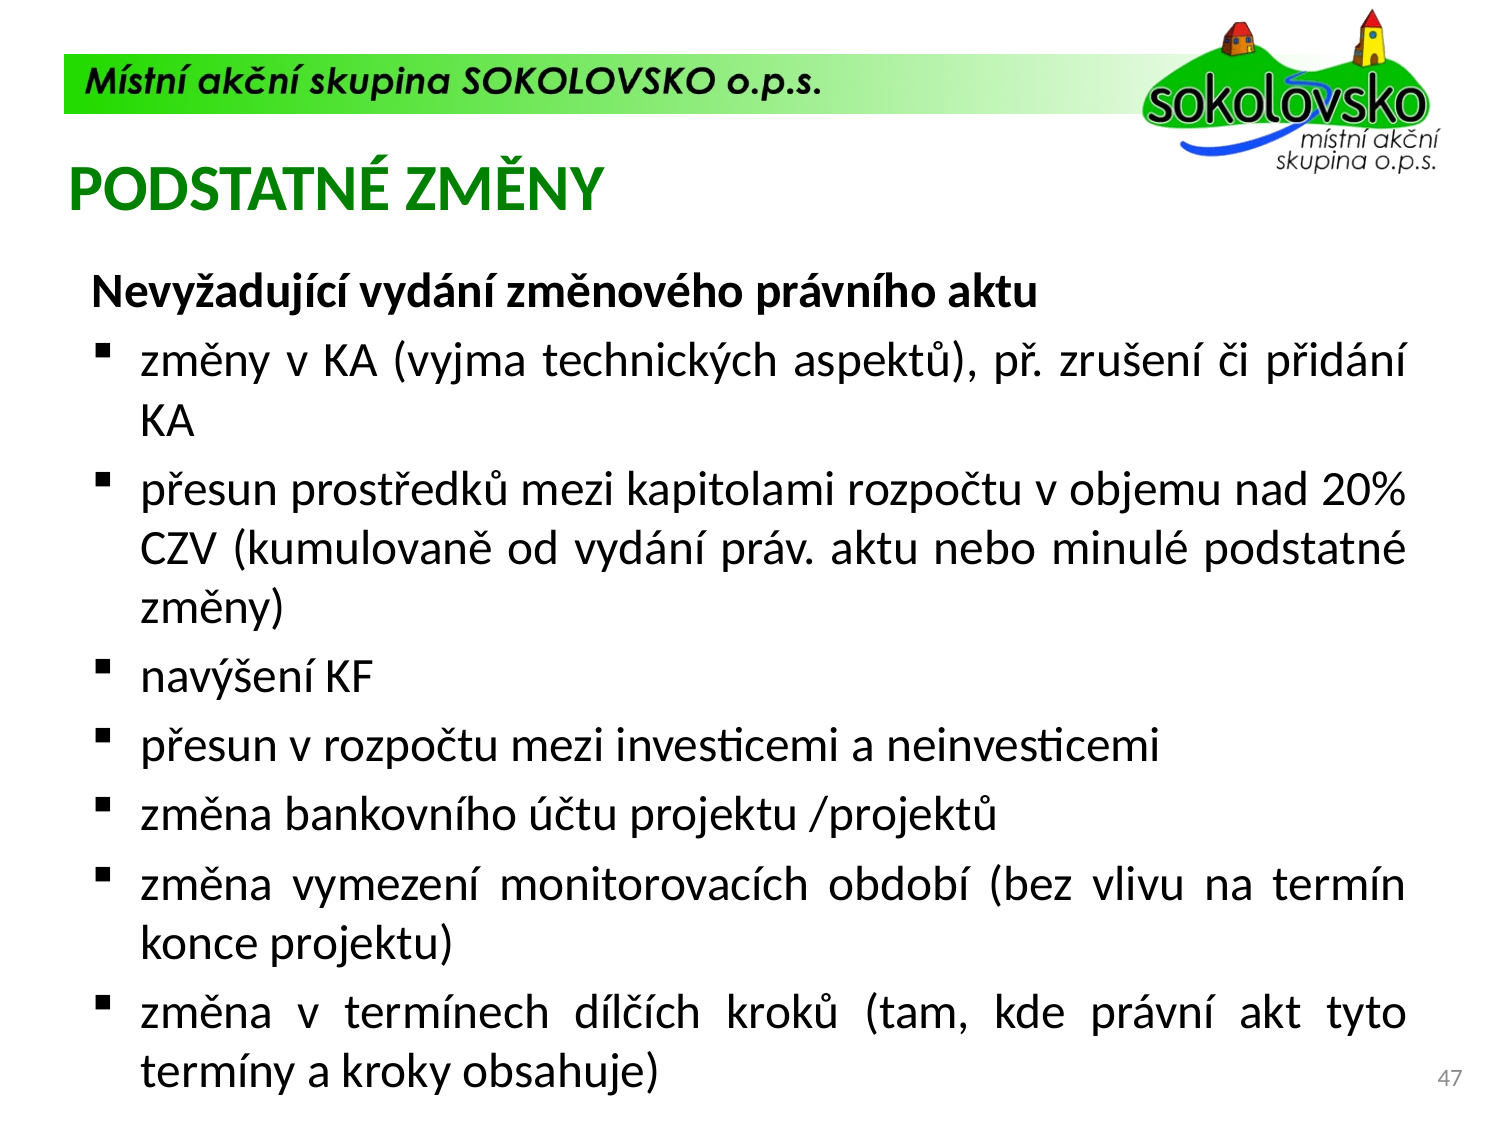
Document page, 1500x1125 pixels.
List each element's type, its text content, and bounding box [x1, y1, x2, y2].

list Nevyžadující vydání změnového právního aktu změny v KA (vyjma technických aspektů), př. zrušení či přidání KA přesun prostředků mezi kapitolami rozpočtu v objemu nad 20% CZV (kumulovaně od vydání práv. aktu nebo minulé podstatné změny) navýšení KF přesun v rozpočtu mezi investicemi a neinvesticemi změna bankovního účtu projektu /projektů změna vymezení monitorovacích období (bez vlivu na termín konce projektu) změna v termínech dílčích kroků (tam, kde právní akt tyto termíny a kroky obsahuje) [76, 250, 1424, 1107]
slide_number 47 [1128, 1046, 1478, 1107]
title PODSTATNÉ ZMĚNY [53, 137, 1404, 232]
picture [64, 0, 1455, 197]
